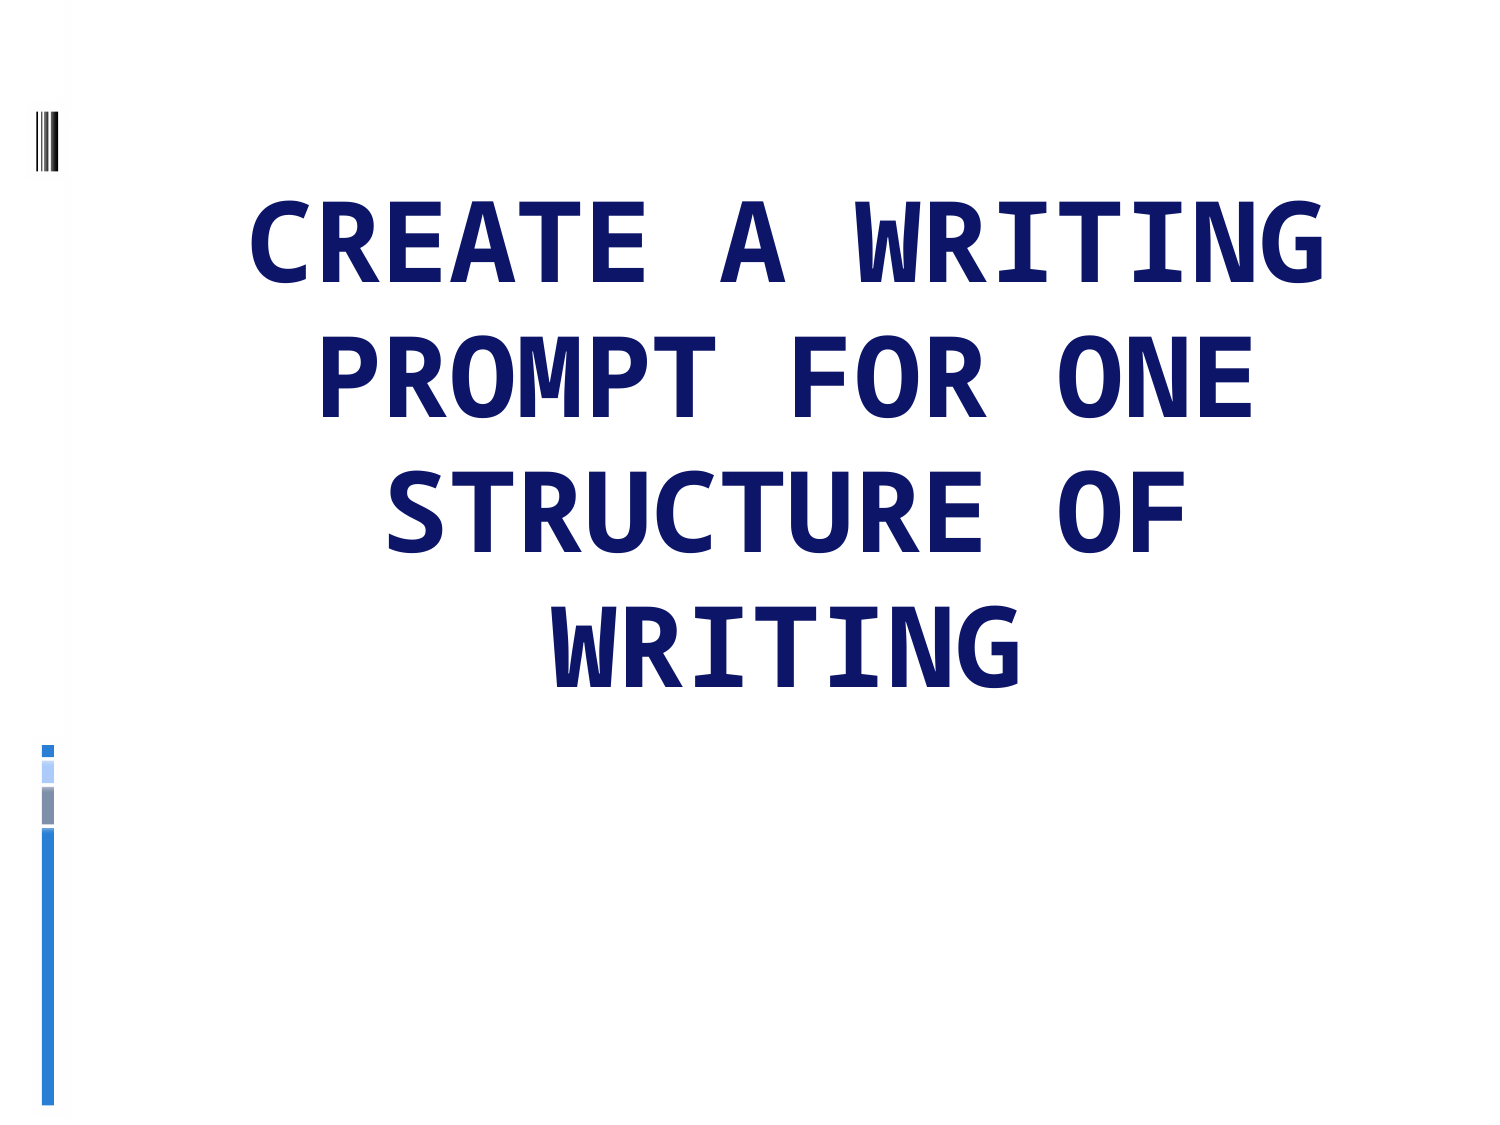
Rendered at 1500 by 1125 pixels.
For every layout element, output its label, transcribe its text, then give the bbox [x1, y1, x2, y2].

title Create a Writing prompt for one structure of writing [150, 162, 1425, 1037]
